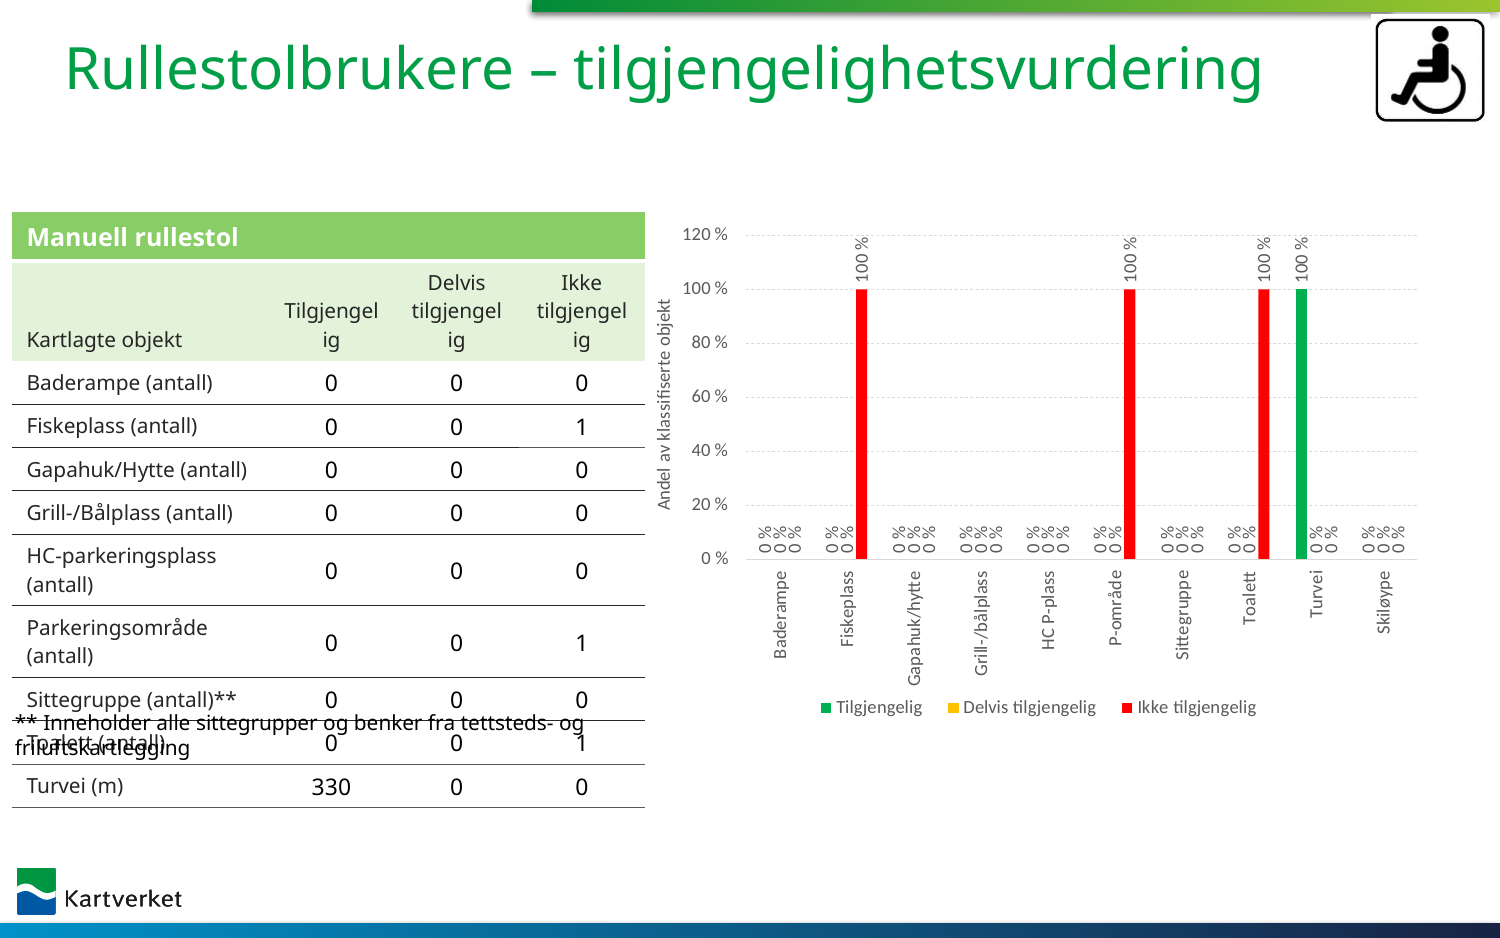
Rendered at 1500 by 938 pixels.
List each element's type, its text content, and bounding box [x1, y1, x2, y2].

table_cell 1 [519, 405, 638, 447]
table_cell Tilgjengelig [269, 263, 394, 361]
table_cell 1 [519, 606, 638, 677]
table_cell Kartlagte objekt [12, 263, 269, 361]
table_cell Grill-/Bålplass (antall) [12, 491, 269, 534]
table_cell 0 [519, 678, 638, 702]
table_cell 0 [269, 678, 394, 702]
table_cell Gapahuk/Hytte (antall) [12, 448, 269, 490]
table_header Manuell rullestol [12, 212, 645, 259]
table_cell 0 [394, 405, 519, 447]
table_cell HC-parkeringsplass (antall) [12, 535, 269, 605]
table_cell Baderampe (antall) [12, 361, 269, 404]
table_cell 0 [269, 448, 394, 490]
table_cell 0 [394, 448, 519, 490]
picture [1371, 13, 1491, 127]
table_cell 0 [269, 606, 394, 677]
table_cell 0 [519, 361, 638, 404]
table_cell Ikke tilgjengelig [519, 263, 638, 361]
table_cell 0 [269, 361, 394, 404]
table_cell Sittegruppe (antall)** [12, 678, 269, 702]
table_cell Parkeringsområde (antall) [12, 606, 269, 677]
table_cell 0 [519, 448, 638, 490]
table_cell Fiskeplass (antall) [12, 405, 269, 447]
table_cell 0 [394, 361, 519, 404]
table_cell 0 [394, 491, 519, 534]
table_cell 0 [394, 535, 519, 605]
text_box ** Inneholder alle sittegrupper og benker fra tettsteds- og friluftskartlegging [0, 702, 745, 768]
table_cell 0 [519, 535, 638, 605]
table_cell 0 [519, 768, 645, 807]
table_cell 0 [519, 491, 638, 534]
table_cell 0 [394, 606, 519, 677]
table_cell 0 [394, 678, 519, 702]
table_cell 0 [269, 535, 394, 605]
table_cell Turvei (m) [12, 768, 269, 807]
text_box Rullestolbrukere – tilgjengelighetsvurdering [49, 12, 1372, 109]
table_cell Delvis tilgjengelig [394, 263, 519, 361]
table_cell 0 [269, 405, 394, 447]
table_cell 0 [394, 768, 519, 807]
table_cell 330 [269, 768, 394, 807]
picture [643, 218, 1427, 728]
table_cell 0 [269, 491, 394, 534]
